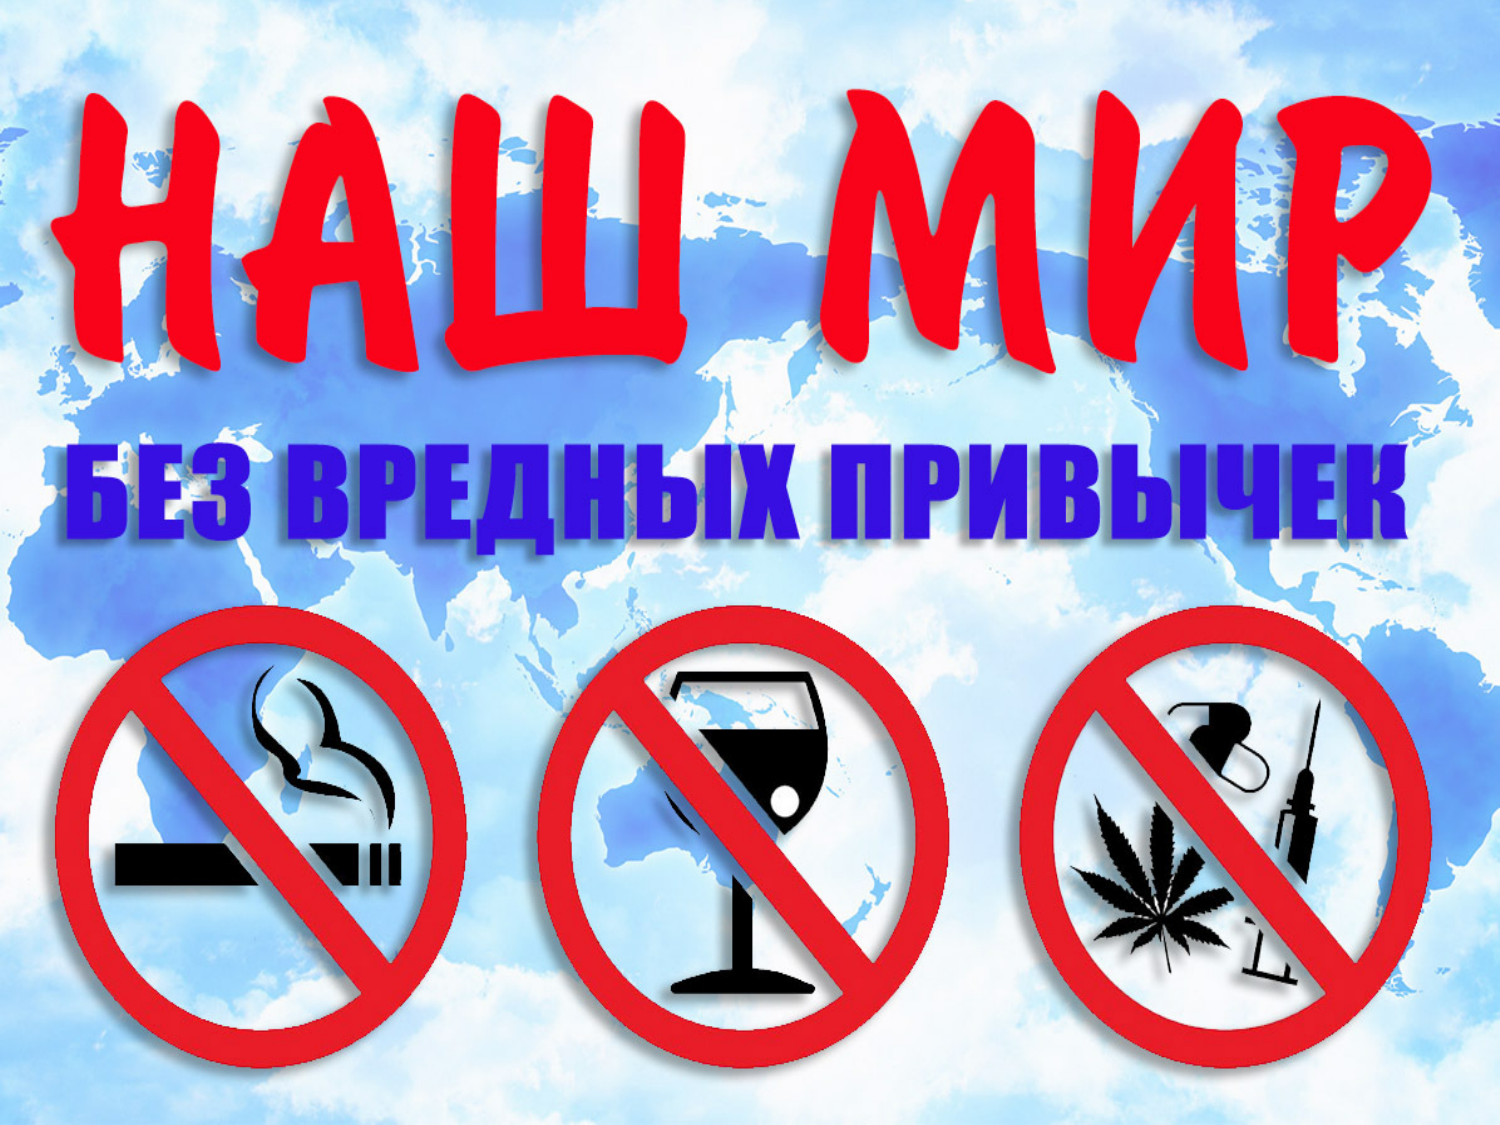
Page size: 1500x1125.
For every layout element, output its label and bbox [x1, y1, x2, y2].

list [0, 0, 1500, 1125]
